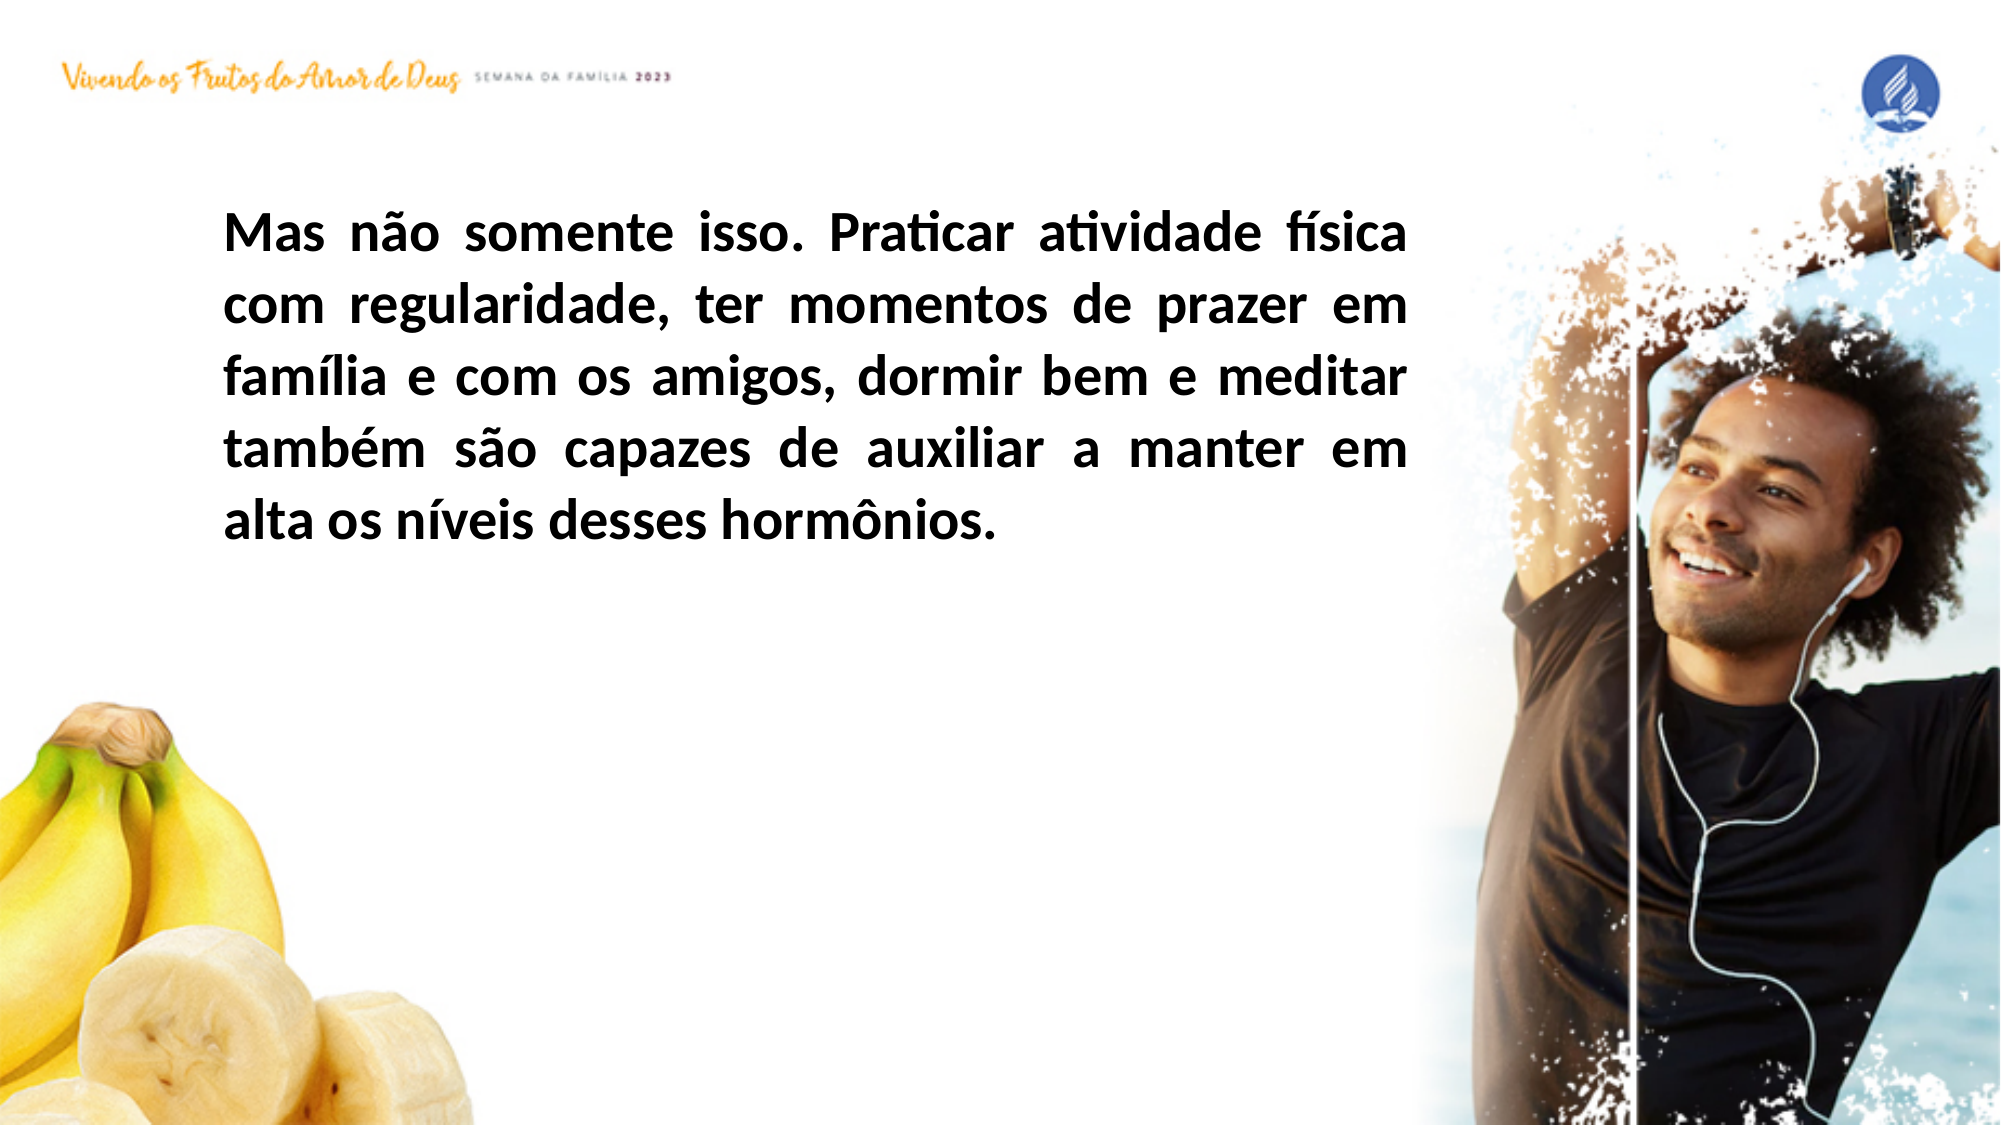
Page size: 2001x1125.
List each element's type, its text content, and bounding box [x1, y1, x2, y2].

picture [0, 0, 2001, 1125]
text_box Mas não somente isso. Praticar atividade física com regularidade, ter momentos de prazer em família e com os amigos, dormir bem e meditar também são capazes de auxiliar a manter em alta os níveis desses hormônios. [208, 183, 1445, 559]
